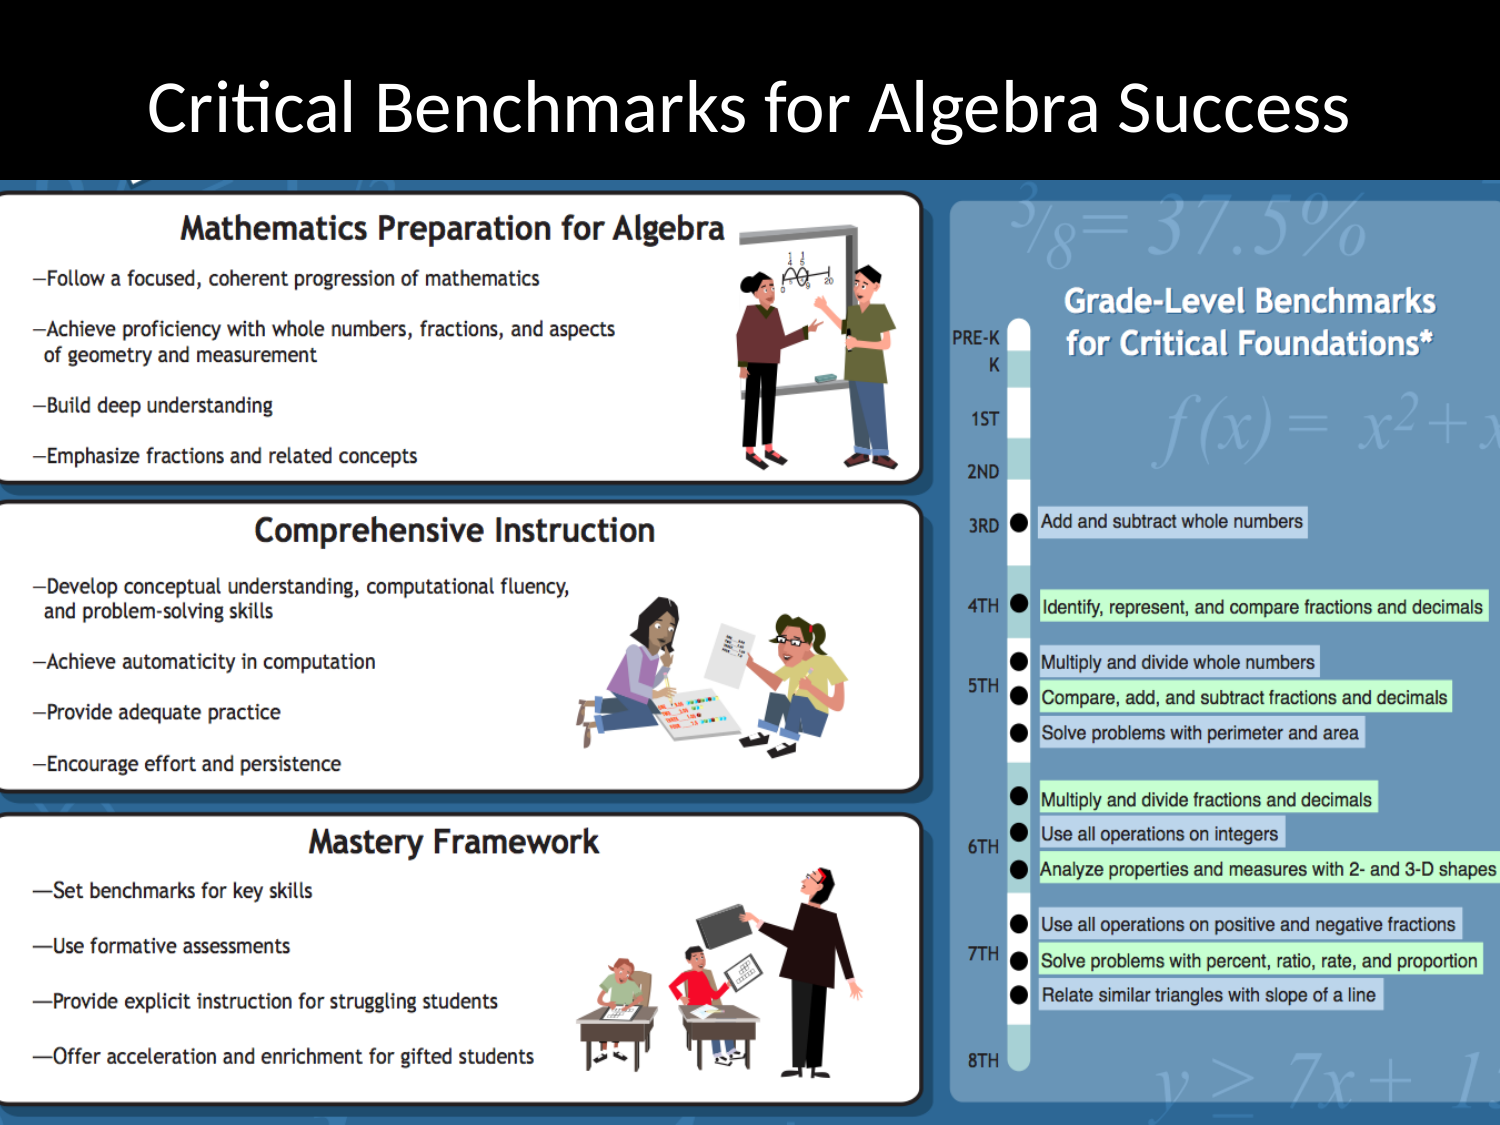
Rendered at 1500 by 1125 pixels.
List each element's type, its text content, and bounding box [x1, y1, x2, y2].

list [0, 180, 1500, 1125]
title Critical Benchmarks for Algebra Success [75, 0, 1425, 178]
